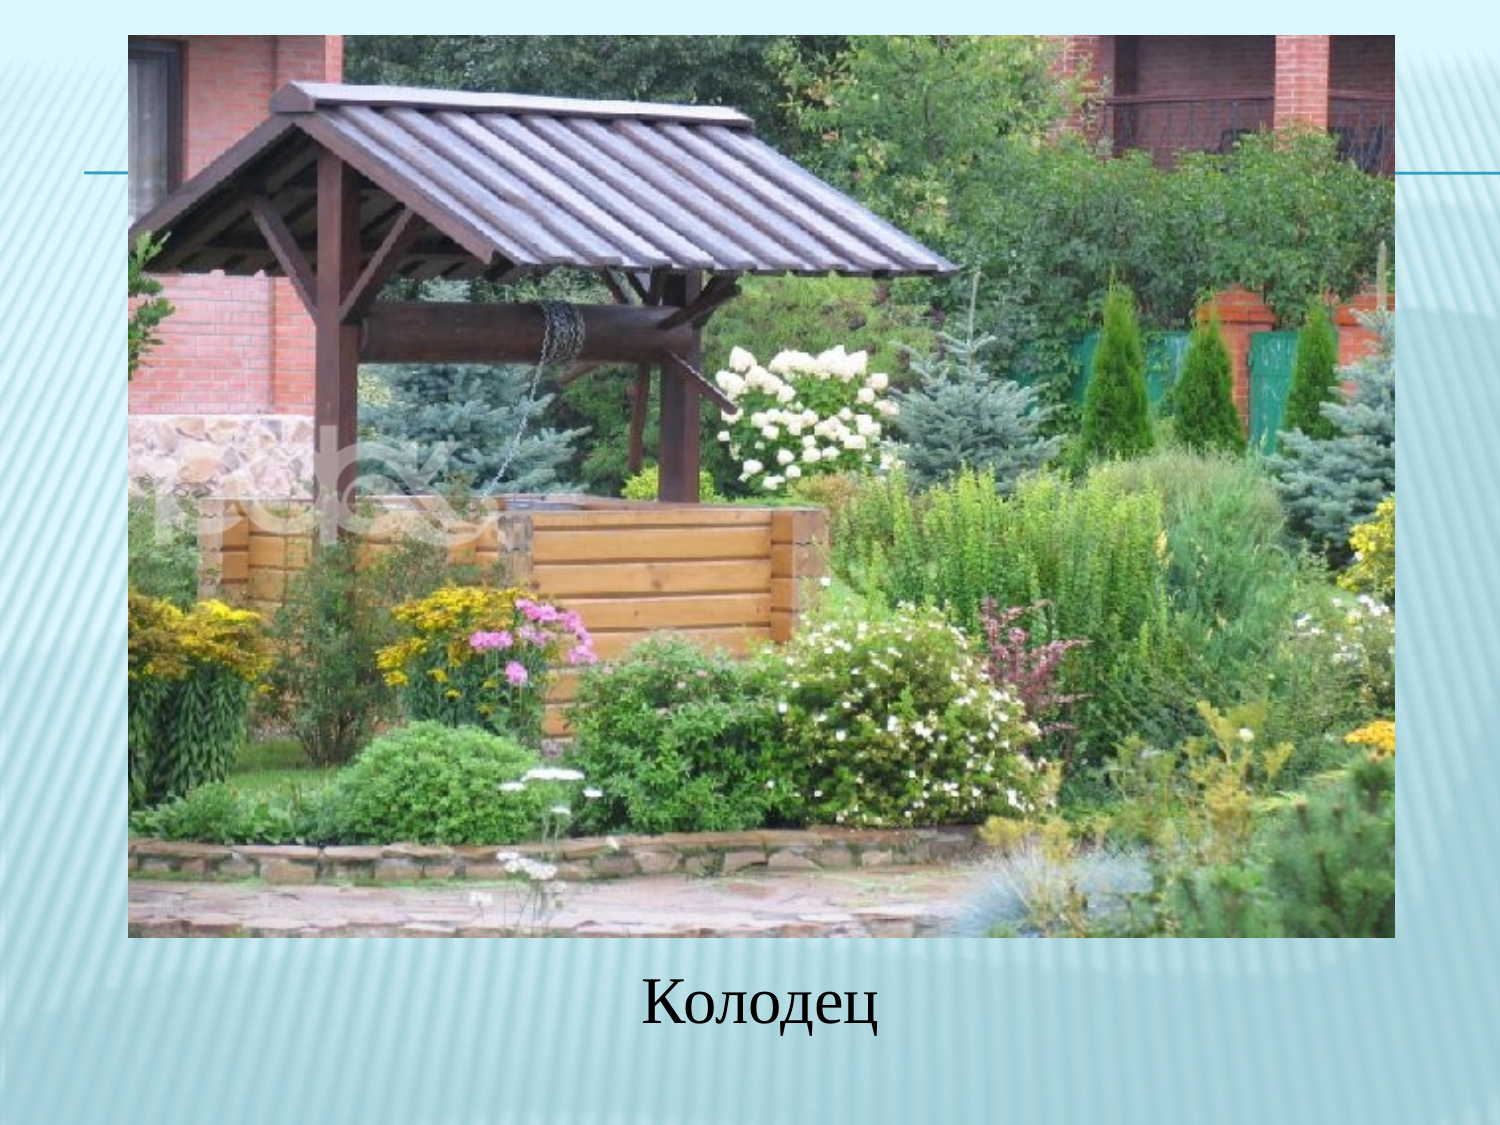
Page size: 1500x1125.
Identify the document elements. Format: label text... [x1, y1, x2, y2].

list Колодец [46, 949, 1475, 1055]
picture [128, 34, 1395, 938]
